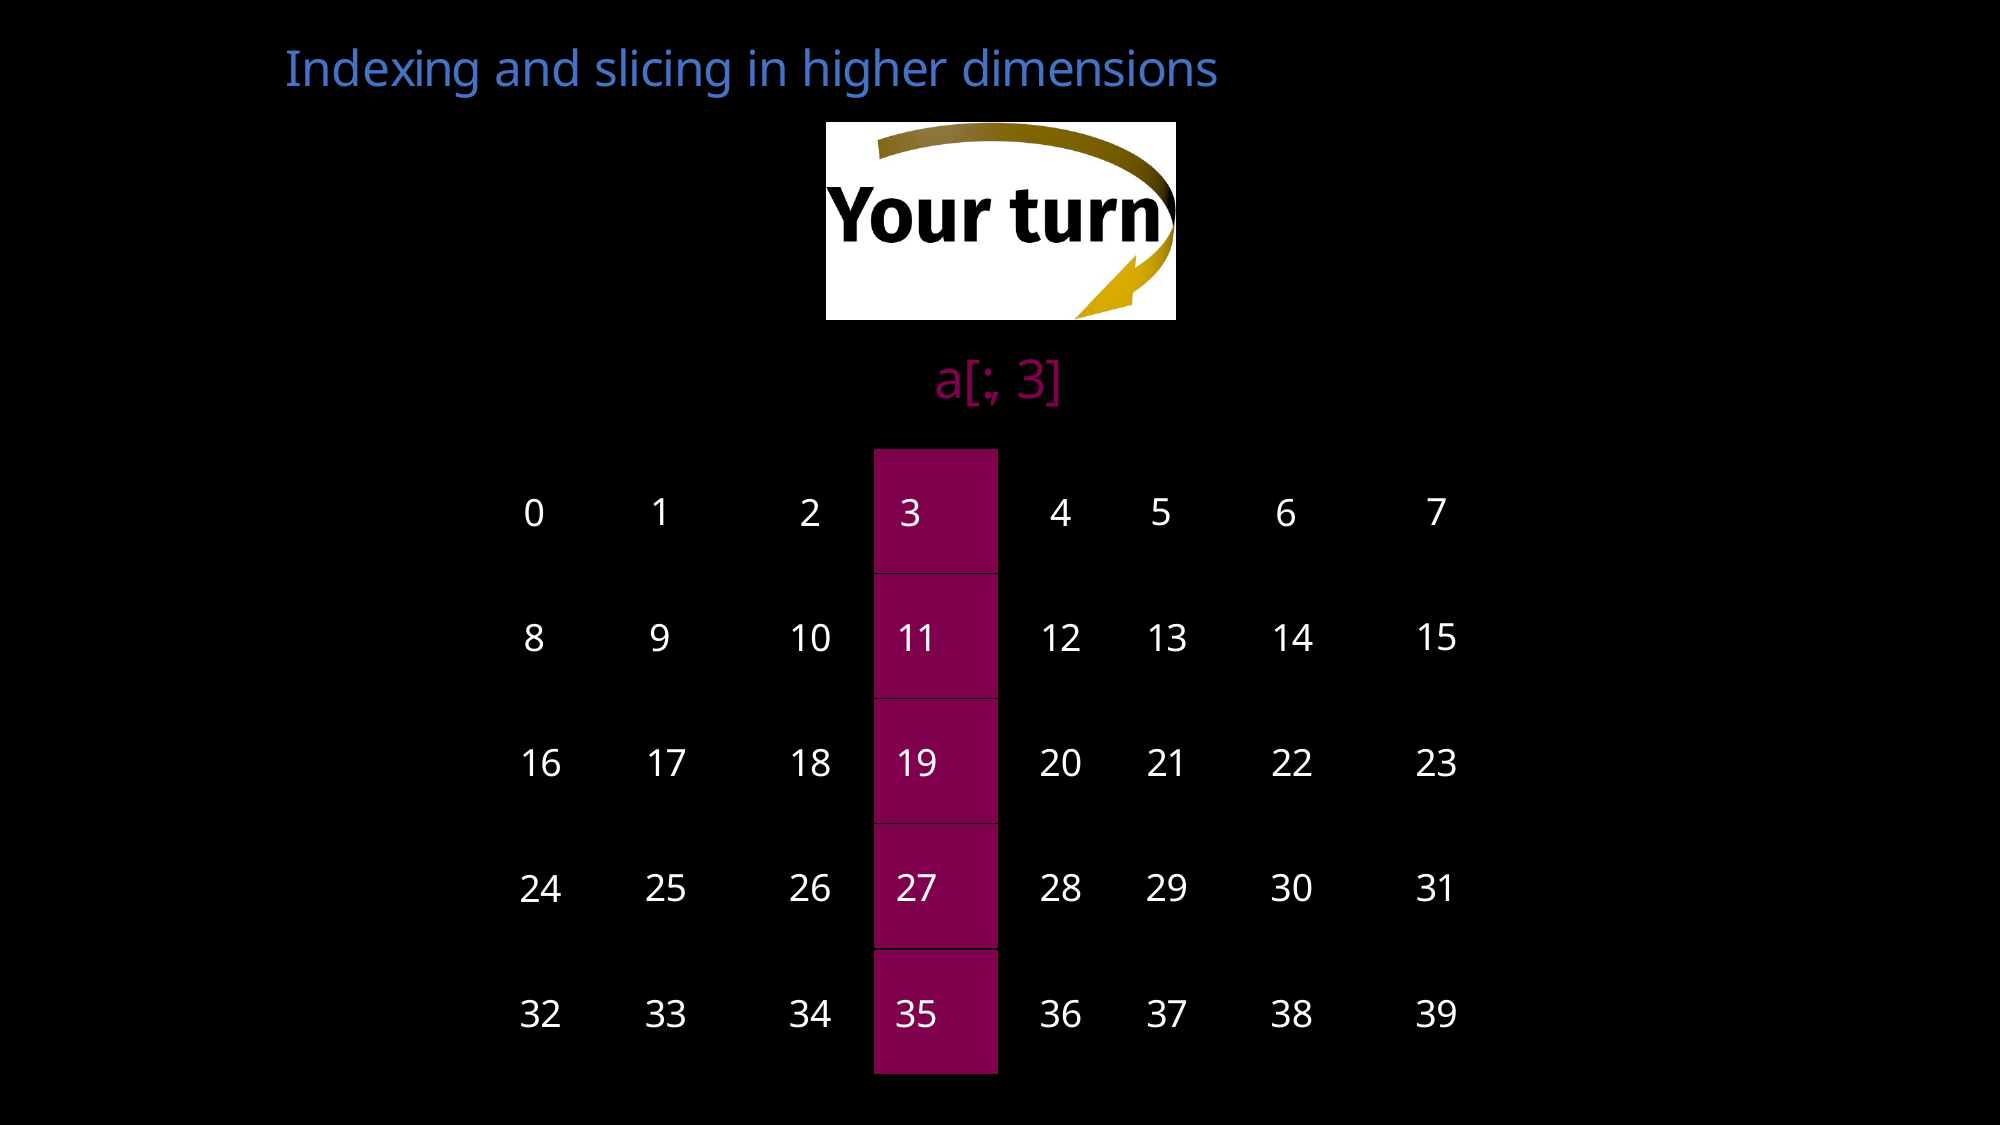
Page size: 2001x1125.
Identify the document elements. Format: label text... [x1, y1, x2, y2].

table_cell 12 [999, 574, 1123, 698]
table_cell 33 [623, 950, 747, 1074]
table_cell 21 [1124, 699, 1248, 823]
table_header 1 [623, 449, 747, 573]
table_cell 9 [623, 574, 747, 698]
table_cell 28 [999, 824, 1123, 948]
table_header 2 [748, 449, 872, 573]
table_cell 14 [1249, 574, 1373, 698]
text_box Indexing and slicing in higher dimensions [281, 32, 1240, 97]
table_cell 22 [1249, 699, 1373, 823]
table_cell 19 [874, 699, 998, 823]
table_cell 31 [1375, 824, 1499, 948]
table_cell 24 [498, 824, 622, 948]
table_cell 25 [623, 824, 747, 948]
table_cell 16 [498, 699, 622, 823]
table_header 4 [999, 449, 1123, 573]
text_box a[:, 3] [930, 341, 1069, 410]
table_cell 17 [623, 699, 747, 823]
table_cell 23 [1375, 699, 1499, 823]
table_cell 37 [1124, 950, 1248, 1074]
table_cell 18 [748, 699, 872, 823]
table_cell 10 [748, 574, 872, 698]
table_cell 30 [1249, 824, 1373, 948]
table_cell 11 [874, 574, 998, 698]
table_cell 32 [498, 950, 622, 1074]
table_cell 39 [1375, 950, 1499, 1074]
table_cell 38 [1249, 950, 1373, 1074]
table_cell 36 [999, 950, 1123, 1074]
table_header 0 [498, 449, 622, 573]
picture [826, 122, 1176, 320]
table_header 6 [1249, 449, 1373, 573]
table_cell 13 [1124, 574, 1248, 698]
table_cell 29 [1124, 824, 1248, 948]
table_cell 26 [748, 824, 872, 948]
table_header 7 [1375, 449, 1499, 573]
table_cell 34 [748, 950, 872, 1074]
table_cell 20 [999, 699, 1123, 823]
table_header 3 [874, 449, 998, 573]
table_cell 15 [1375, 574, 1499, 698]
table_header 5 [1124, 449, 1248, 573]
table_cell 27 [874, 824, 998, 948]
table_cell 35 [874, 950, 998, 1074]
table_cell 8 [498, 574, 622, 698]
